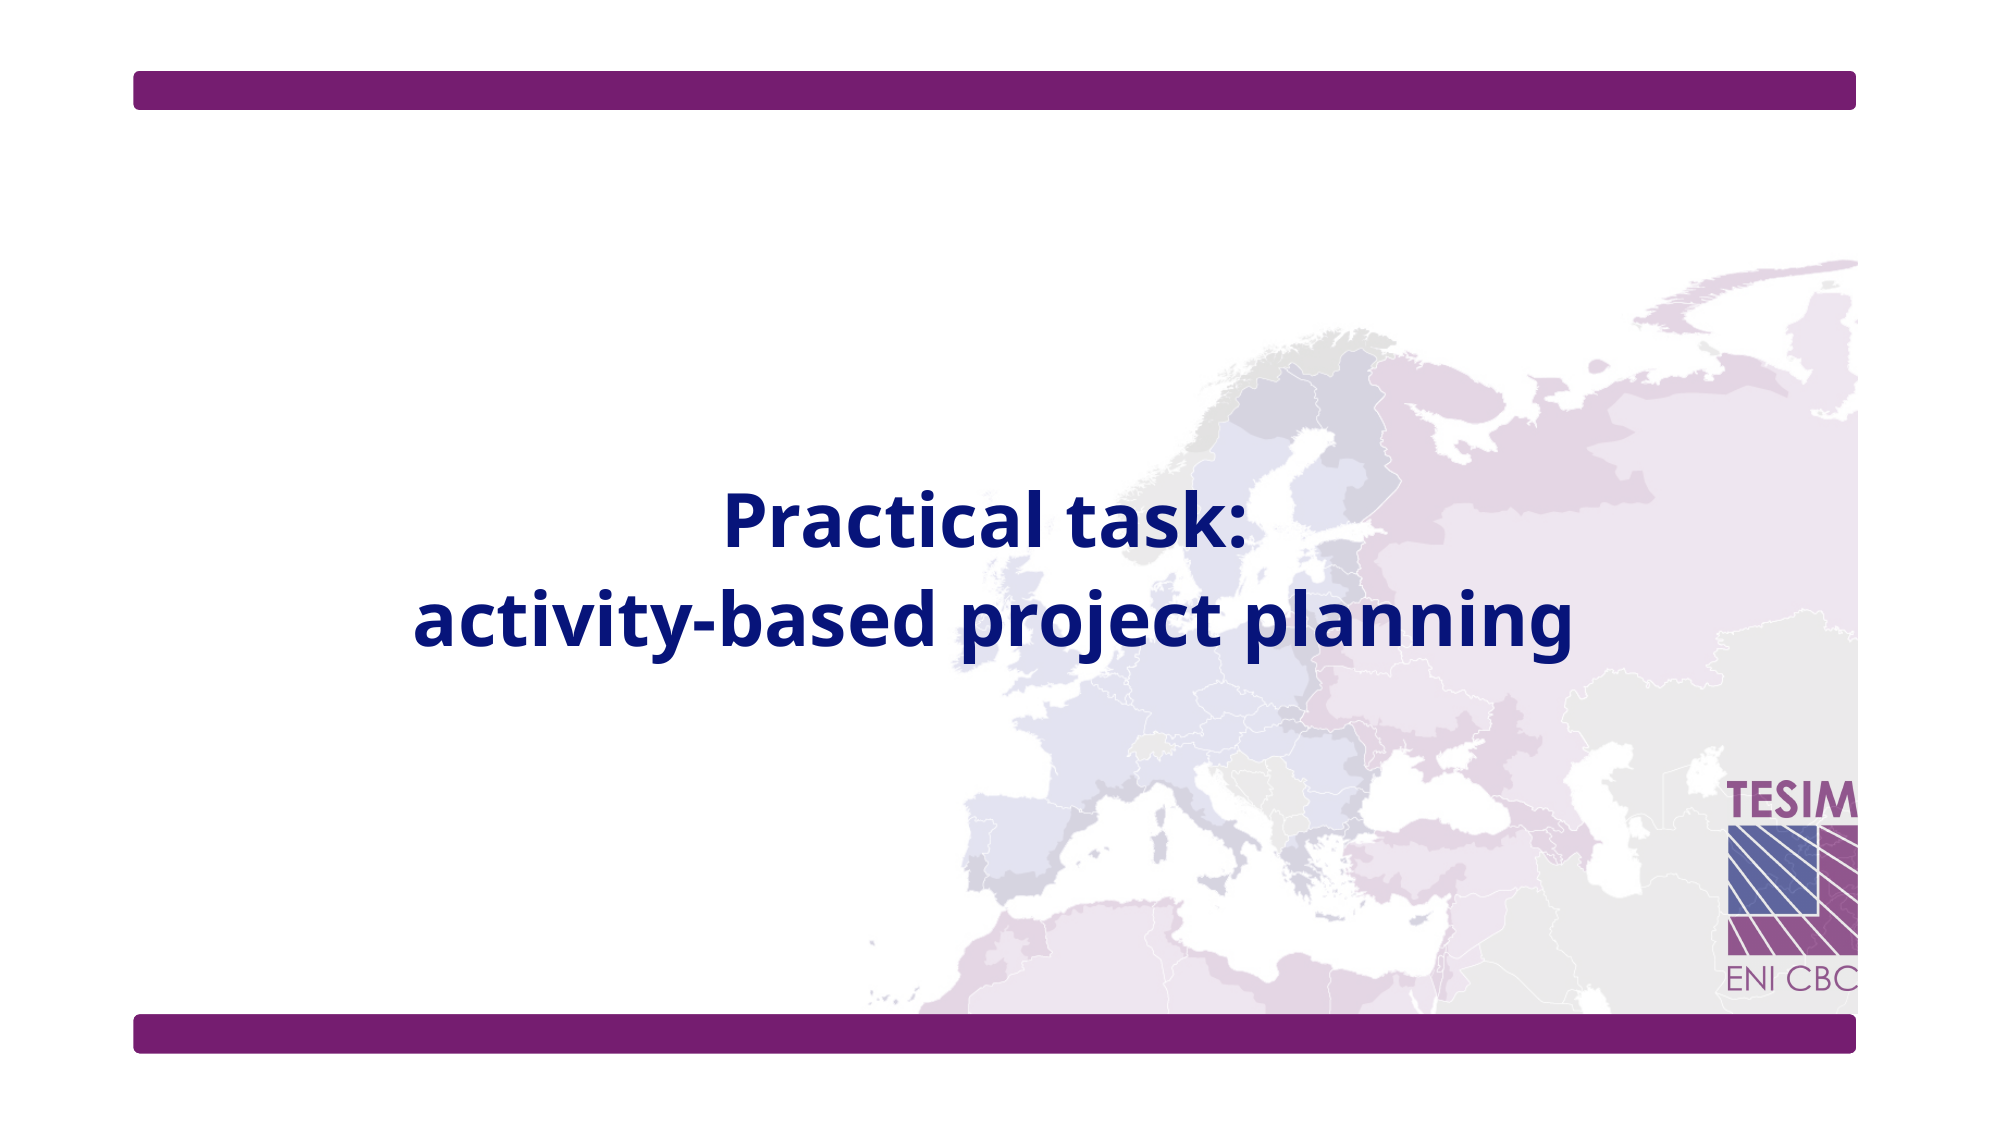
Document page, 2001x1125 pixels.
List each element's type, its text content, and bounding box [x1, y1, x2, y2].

title Practical task: activity-based project planning [244, 366, 1745, 758]
picture [1727, 780, 1858, 991]
